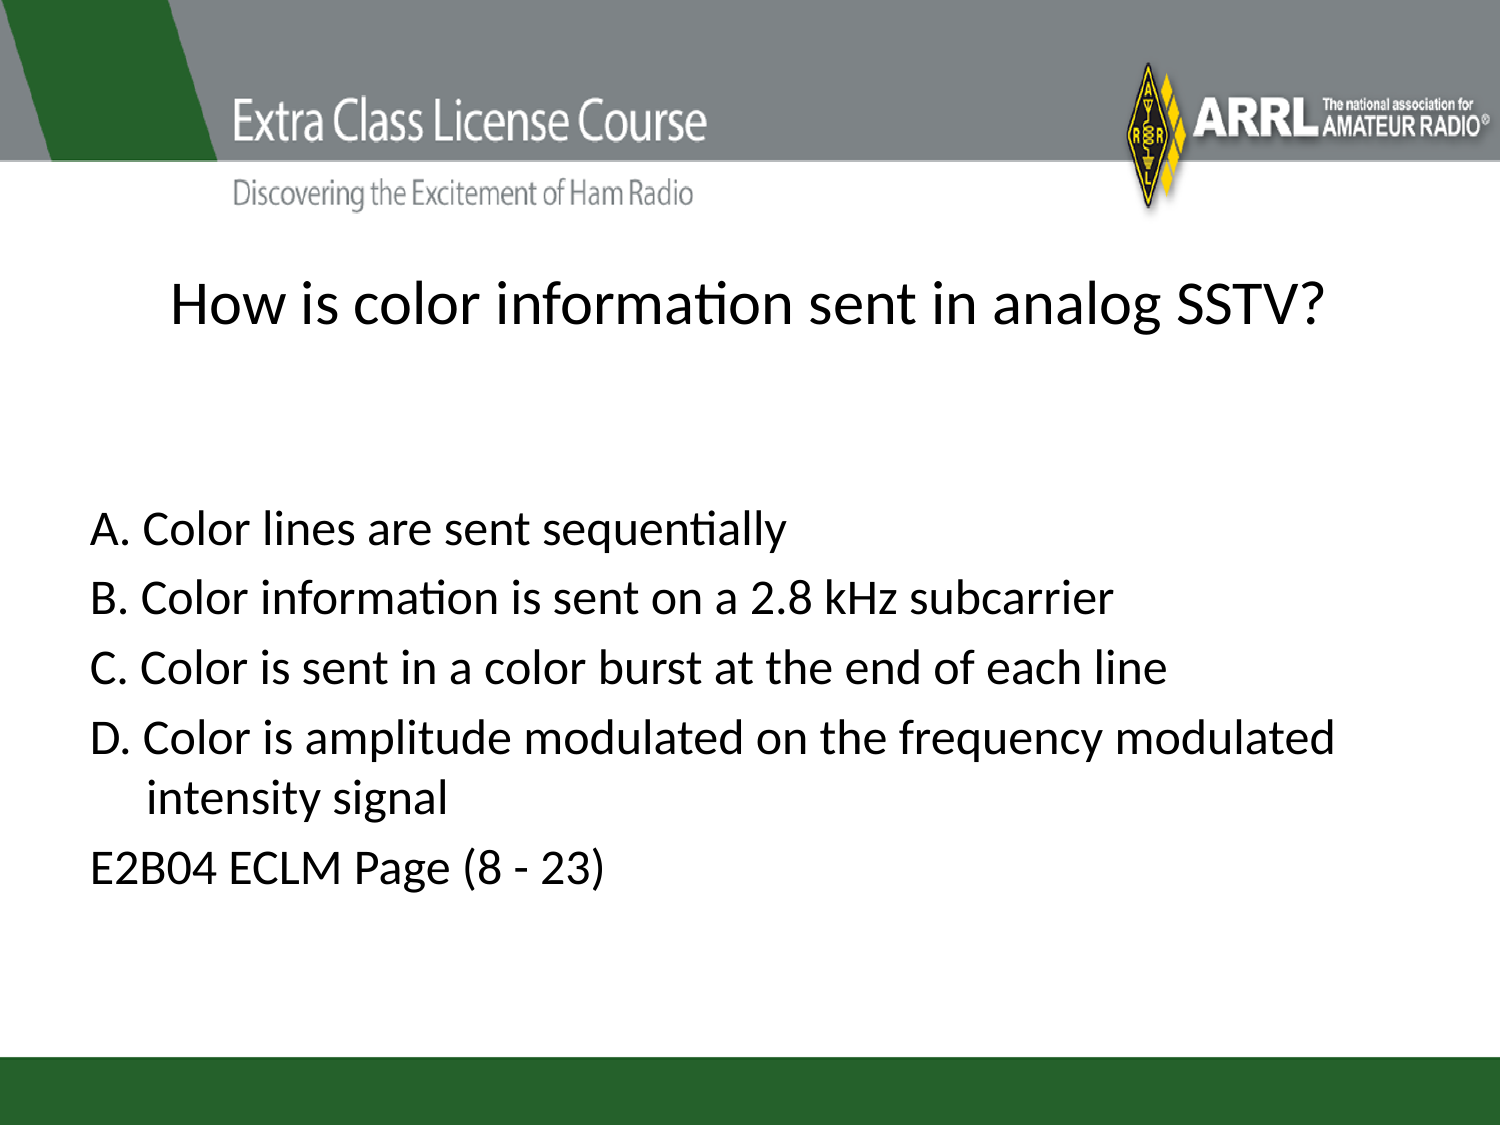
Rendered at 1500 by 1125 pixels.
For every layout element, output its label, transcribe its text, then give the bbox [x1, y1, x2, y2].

picture [0, 0, 1500, 1125]
list A. Color lines are sent sequentially B. Color information is sent on a 2.8 kHz subcarrier C. Color is sent in a color burst at the end of each line D. Color is amplitude modulated on the frequency modulated intensity signal E2B04 ECLM Page (8 - 23) [75, 487, 1425, 1005]
title How is color information sent in analog SSTV? [75, 254, 1425, 435]
